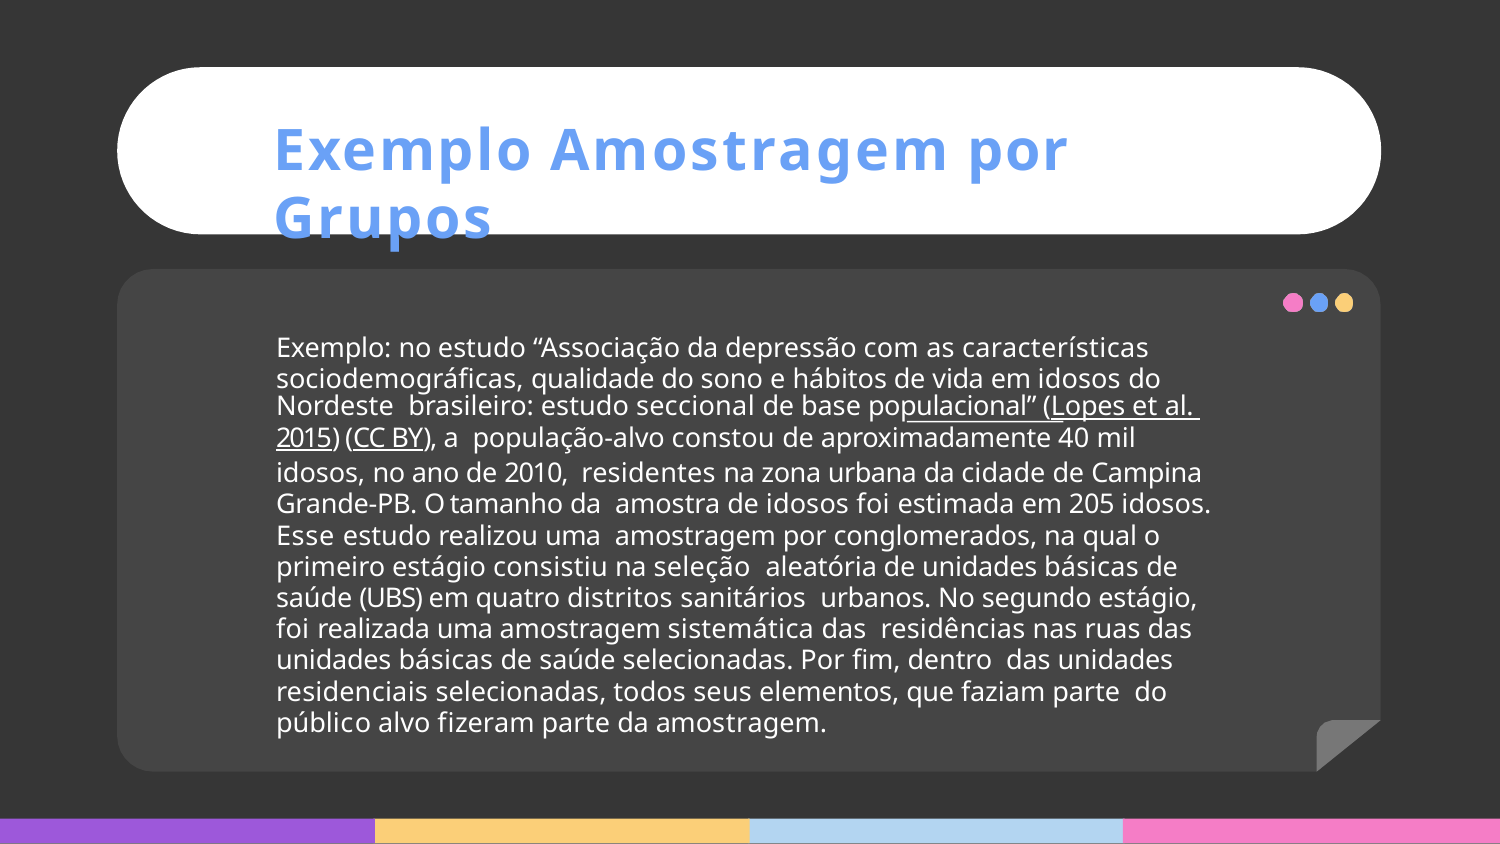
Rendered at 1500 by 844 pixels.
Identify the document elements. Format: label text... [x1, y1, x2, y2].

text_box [0, 818, 1500, 844]
title Exemplo Amostragem por Grupos [271, 110, 1229, 254]
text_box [116, 268, 1383, 774]
text_box [117, 67, 1382, 235]
